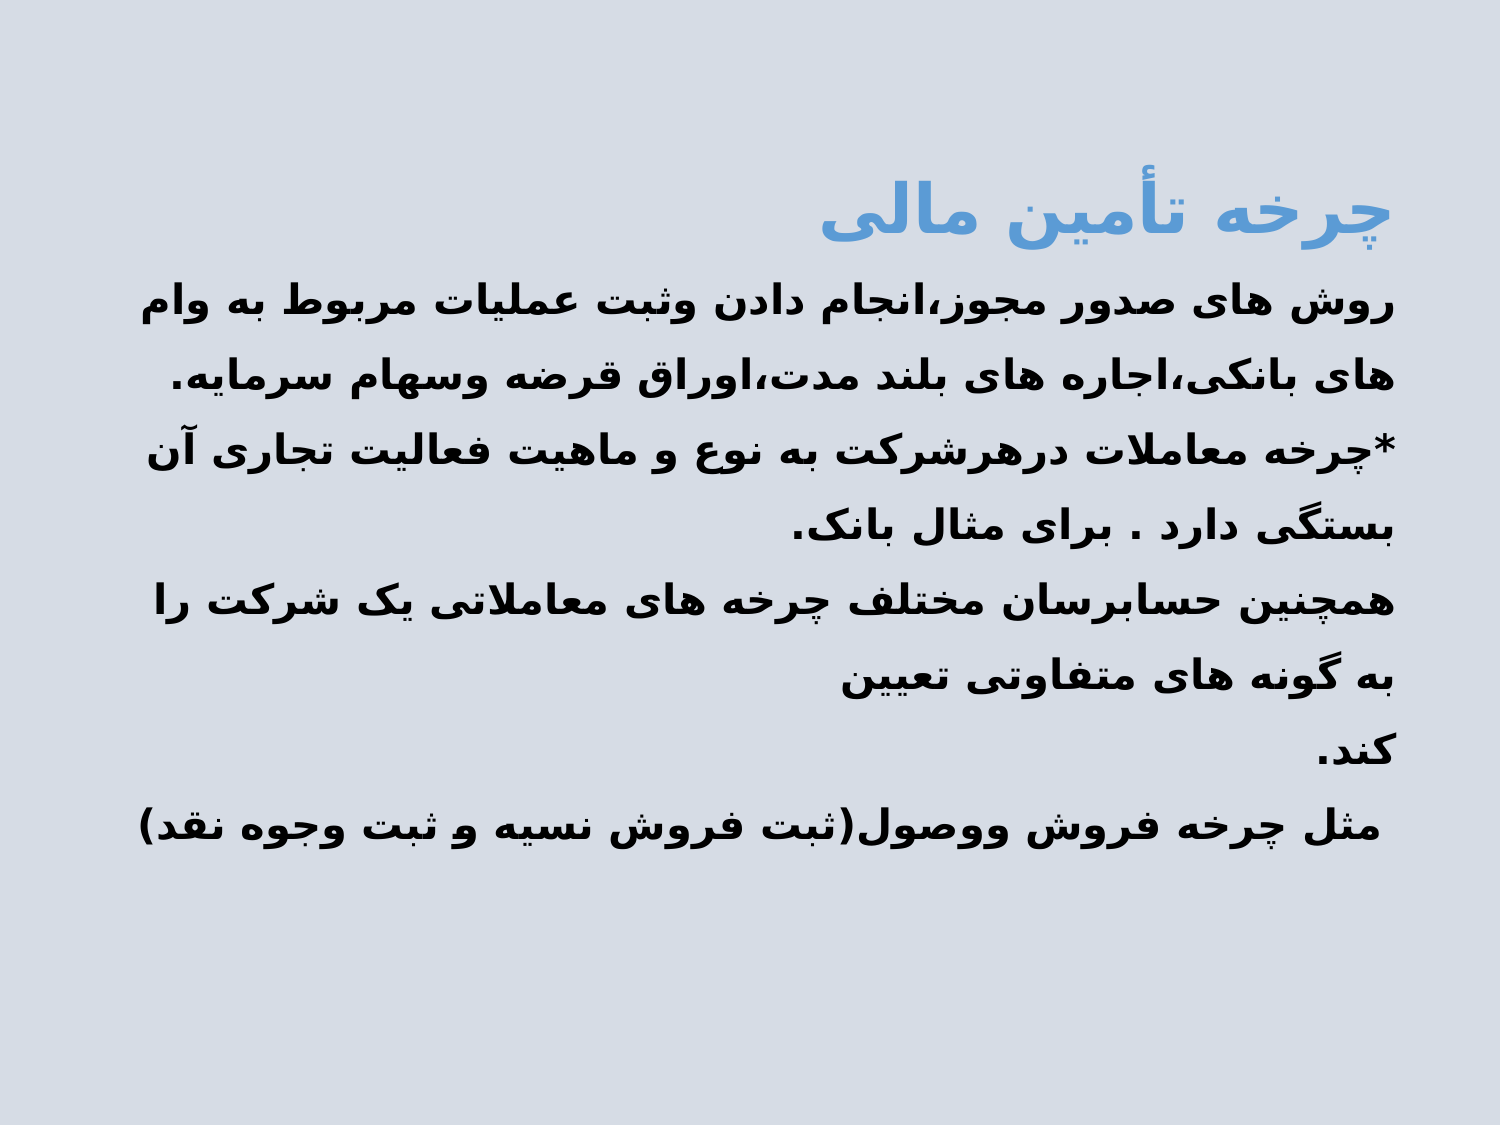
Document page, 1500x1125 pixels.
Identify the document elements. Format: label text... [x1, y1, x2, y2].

title چرخه تأمین مالی روش های صدور مجوز،انجام دادن وثبت عملیات مربوط به وام های بانکی،اجاره های بلند مدت،اوراق قرضه وسهام سرمایه. *چرخه معاملات درهرشرکت به نوع و ماهیت فعالیت تجاری آن بستگی دارد . برای مثال بانک. همچنین حسابرسان مختلف چرخه های معاملاتی یک شرکت را به گونه های متفاوتی تعیین کند. مثل چرخه فروش ووصول(ثبت فروش نسیه و ثبت وجوه نقد) [112, 160, 1413, 811]
